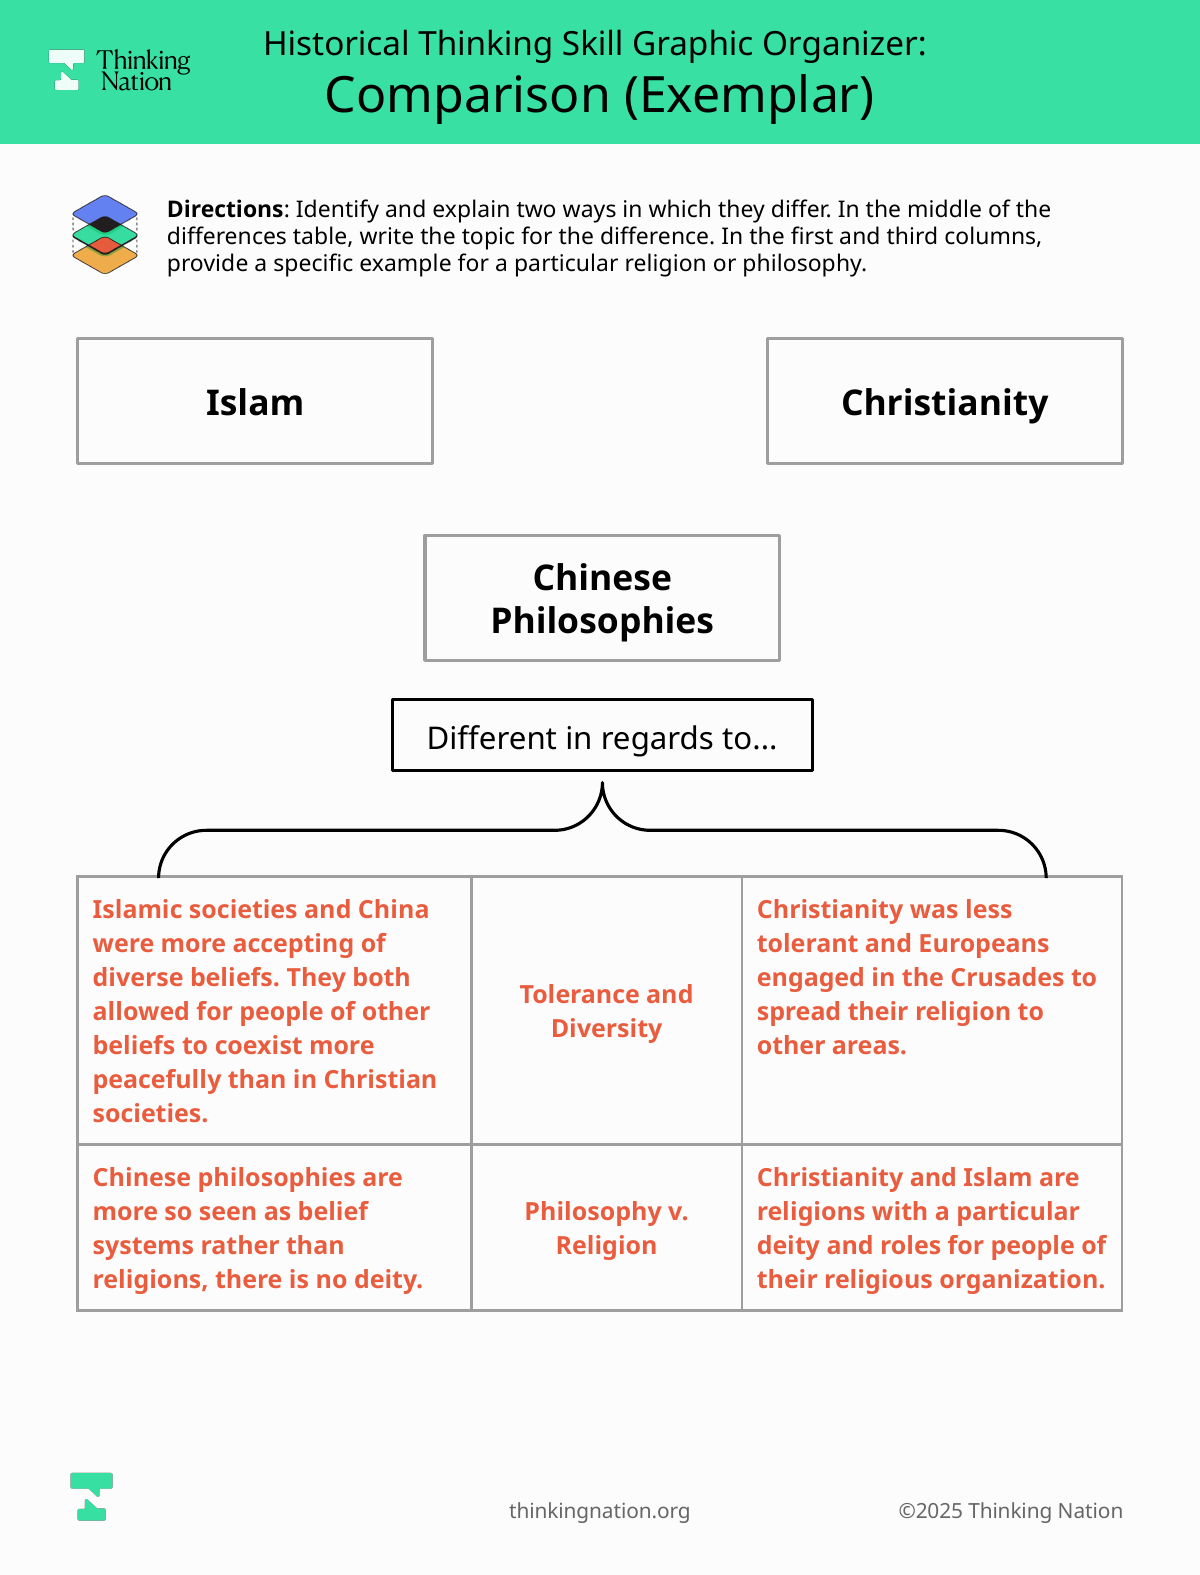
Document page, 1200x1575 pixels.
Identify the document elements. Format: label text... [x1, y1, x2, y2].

text_box [158, 782, 1047, 879]
text_box Directions: Identify and explain two ways in which they differ. In the middle of the differences table, write the topic for the difference. In the first and third columns, provide a specific example for a particular religion or philosophy. [159, 182, 1090, 289]
text_box Chinese Philosophies [424, 535, 780, 661]
picture [52, 182, 158, 287]
table_header Islamic societies and China were more accepting of diverse beliefs. They both allowed for people of other beliefs to coexist more peacefully than in Christian societies. [79, 878, 470, 1143]
text_box Different in regards to... [392, 699, 813, 771]
table_header Tolerance and Diversity [473, 879, 741, 1143]
table_cell Chinese philosophies are more so seen as belief systems rather than religions, there is no deity. [79, 1146, 470, 1309]
text_box Islam [77, 338, 433, 464]
picture [33, 35, 195, 104]
text_box ©2025 Thinking Nation [854, 1483, 1139, 1532]
table_cell Christianity and Islam are religions with a particular deity and roles for people of their religious organization. [743, 1146, 1121, 1309]
text_box Historical Thinking Skill Graphic Organizer: Comparison (Exemplar) [0, 0, 1200, 144]
table_cell Philosophy v. Religion [473, 1146, 741, 1309]
table_header Christianity was less tolerant and Europeans engaged in the Crusades to spread their religion to other areas. [743, 878, 1121, 1143]
picture [58, 1463, 125, 1530]
text_box Christianity [767, 338, 1123, 464]
text_box thinkingnation.org [457, 1483, 742, 1532]
